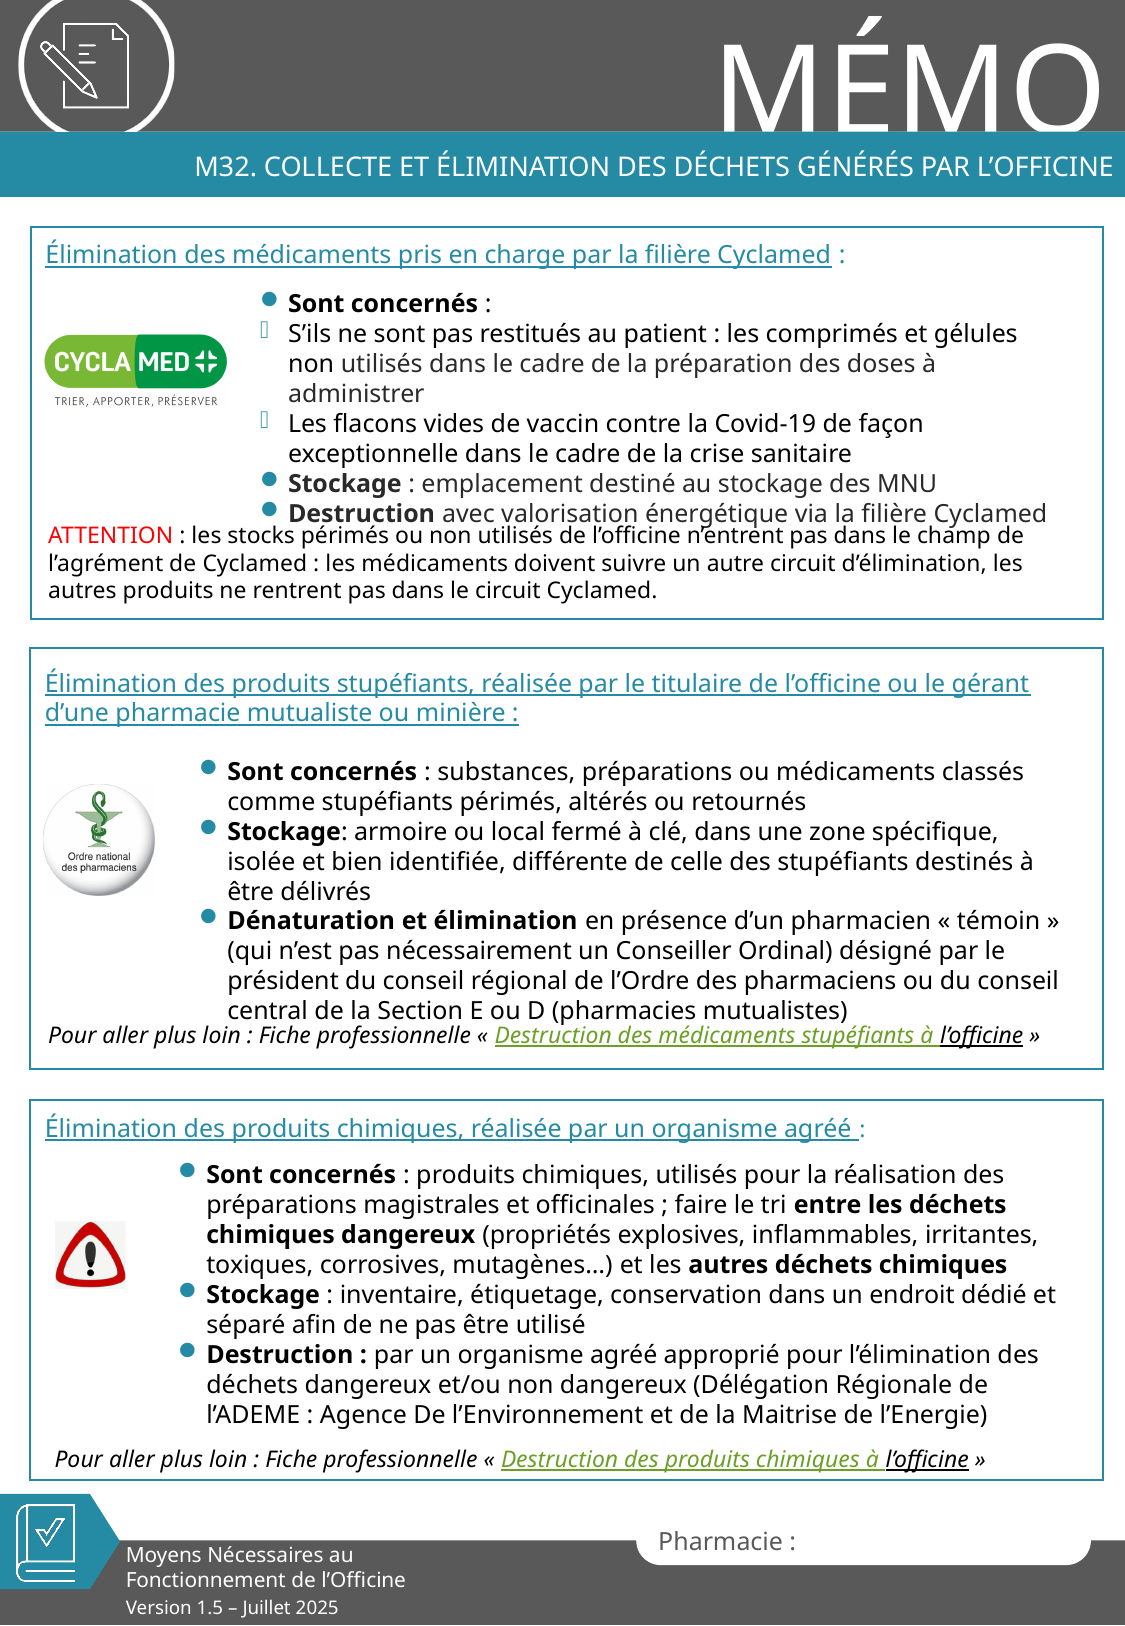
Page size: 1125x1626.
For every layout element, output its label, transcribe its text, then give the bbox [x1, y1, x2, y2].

title M32. Collecte et élimination des déchets générés par l’officine [39, 145, 1125, 190]
picture [43, 334, 228, 408]
picture [18, 0, 175, 132]
picture [16, 1504, 75, 1582]
text_box Pour aller plus loin : Fiche professionnelle « Destruction des produits chimiques à l’officine » [39, 1436, 1094, 1483]
picture [55, 1221, 127, 1292]
text_box Pour aller plus loin : Fiche professionnelle « Destruction des médicaments stupéfiants à l’officine » [33, 1012, 1088, 1059]
text_box Sont concernés : produits chimiques, utilisés pour la réalisation des préparations magistrales et officinales ; faire le tri entre les déchets chimiques dangereux (propriétés explosives, inflammables, irritantes, toxiques, corrosives, mutagènes…) et les autres déchets chimiques Stockage : inventaire, étiquetage, conservation dans un endroit dédié et séparé afin de ne pas être utilisé Destruction : par un organisme agréé approprié pour l’élimination des déchets dangereux et/ou non dangereux (Délégation Régionale de l’ADEME : Agence De l’Environnement et de la Maitrise de l’Energie) [163, 1151, 1087, 1436]
text_box Sont concernés : S’ils ne sont pas restitués au patient : les comprimés et gélules non utilisés dans le cadre de la préparation des doses à administrer Les flacons vides de vaccin contre la Covid-19 de façon exceptionnelle dans le cadre de la crise sanitaire Stockage : emplacement destiné au stockage des MNU Destruction avec valorisation énergétique via la filière Cyclamed [245, 280, 1087, 513]
picture [43, 784, 155, 896]
text_box [29, 647, 1104, 1070]
text_box [29, 1099, 1104, 1481]
text_box [30, 226, 1104, 620]
text_box ATTENTION : les stocks périmés ou non utilisés de l’officine n’entrent pas dans le champ de l’agrément de Cyclamed : les médicaments doivent suivre un autre circuit d’élimination, les autres produits ne rentrent pas dans le circuit Cyclamed. [33, 513, 1098, 611]
